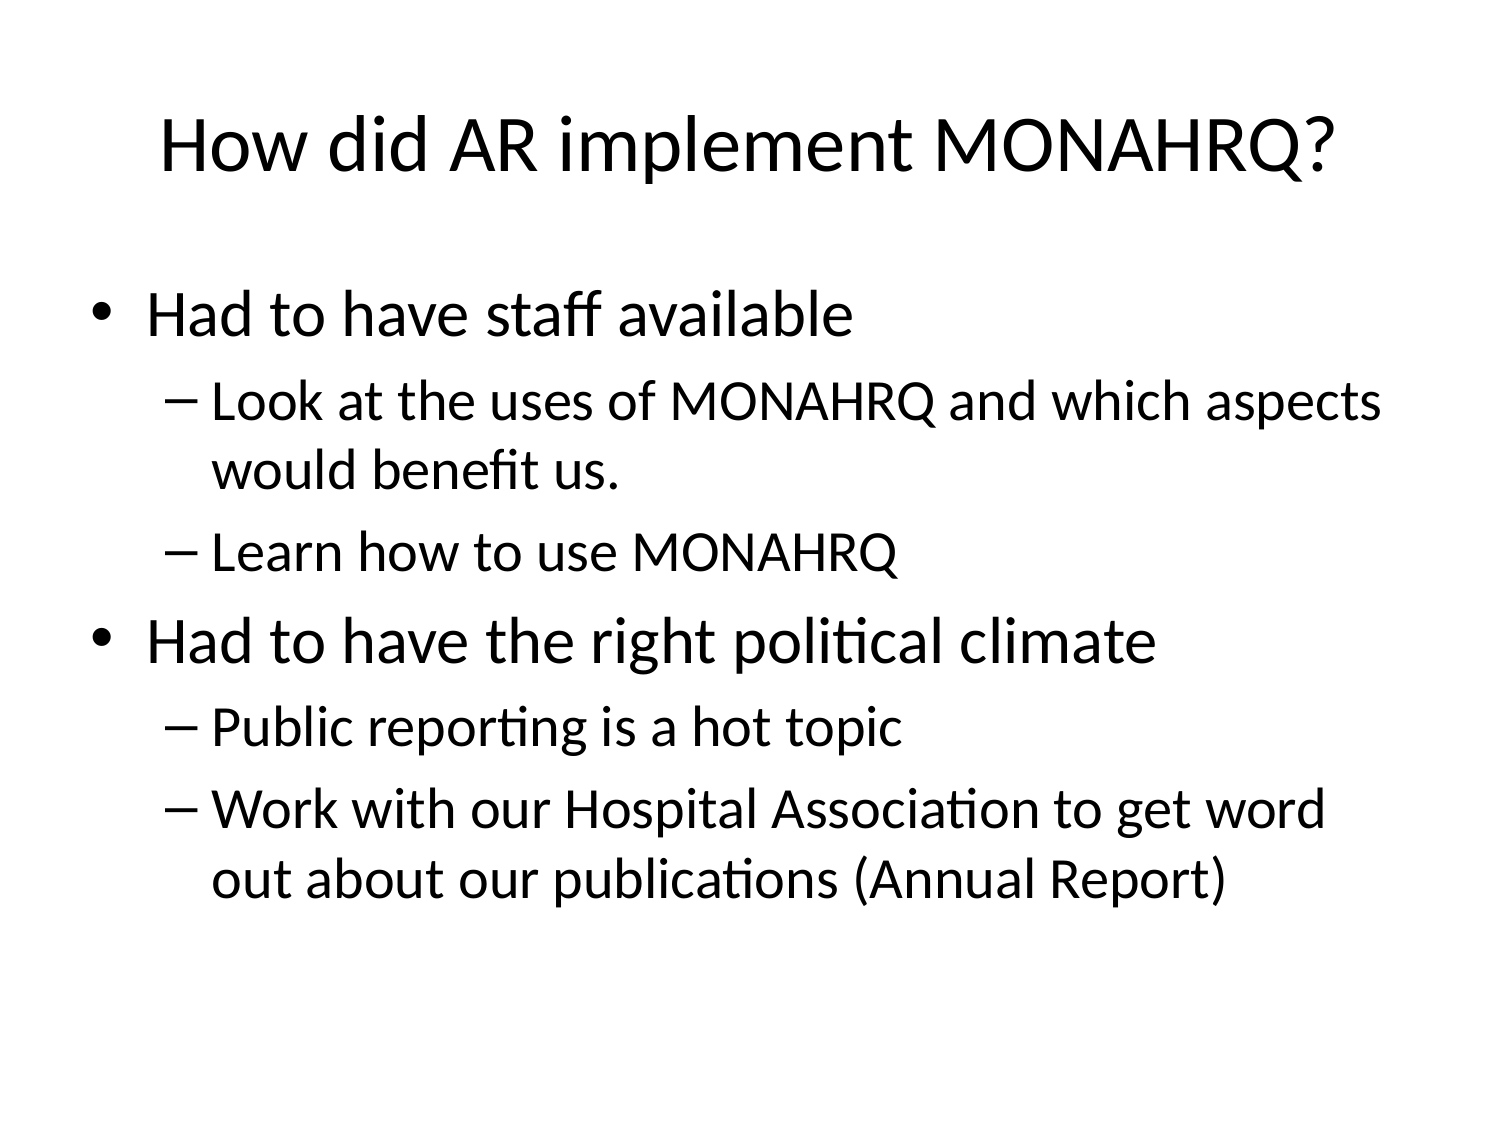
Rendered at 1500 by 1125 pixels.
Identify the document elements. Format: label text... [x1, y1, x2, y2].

title How did AR implement MONAHRQ? [75, 45, 1425, 233]
list Had to have staff available Look at the uses of MONAHRQ and which aspects would benefit us. Learn how to use MONAHRQ Had to have the right political climate Public reporting is a hot topic Work with our Hospital Association to get word out about our publications (Annual Report) [75, 262, 1425, 1005]
